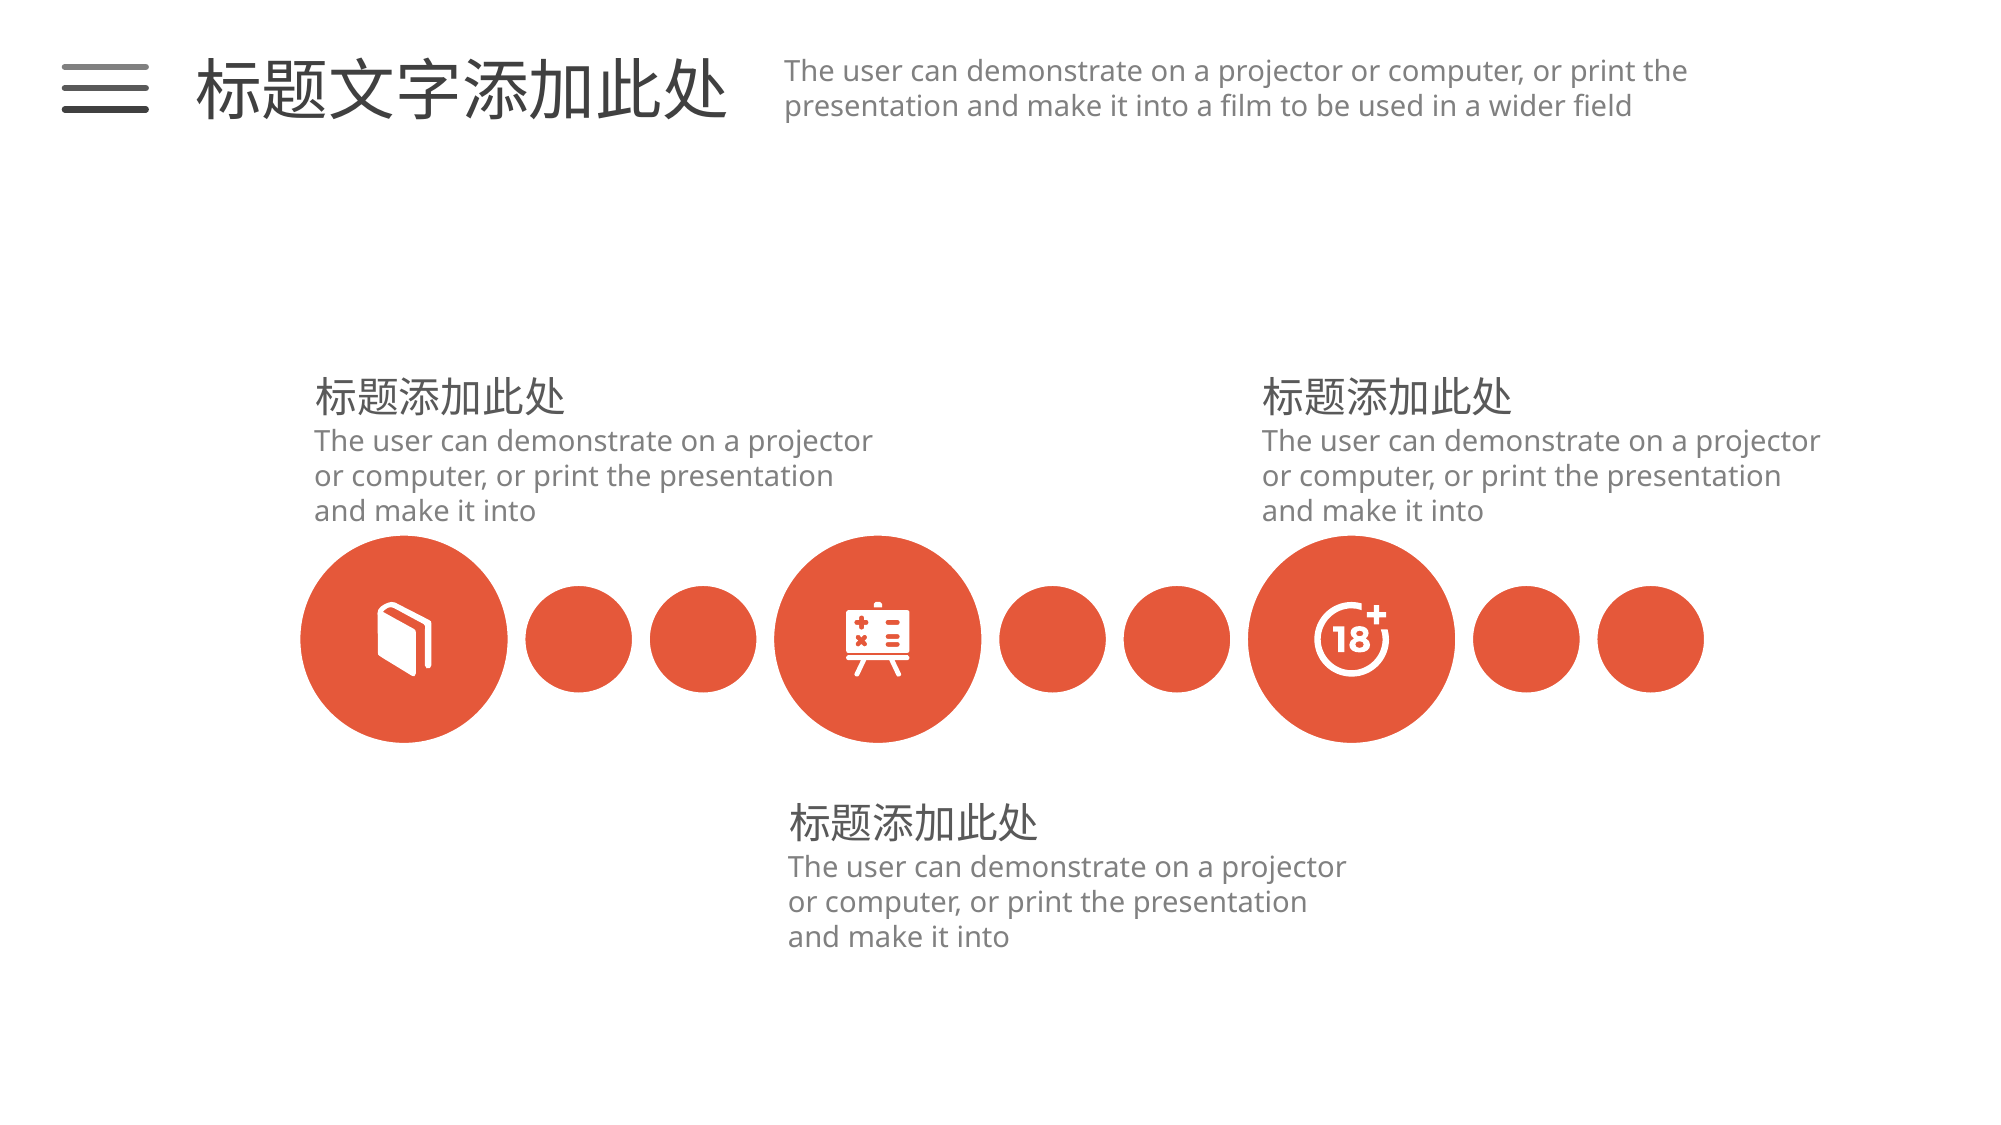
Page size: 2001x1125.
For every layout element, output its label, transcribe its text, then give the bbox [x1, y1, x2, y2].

text_box 标题文字添加此处 [180, 40, 745, 135]
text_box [299, 363, 905, 537]
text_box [299, 534, 1706, 744]
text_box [64, 66, 146, 110]
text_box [773, 789, 1379, 962]
text_box The user can demonstrate on a projector or computer, or print the presentation and make it into a film to be used in a wider field [769, 45, 1827, 130]
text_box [1246, 363, 1853, 537]
